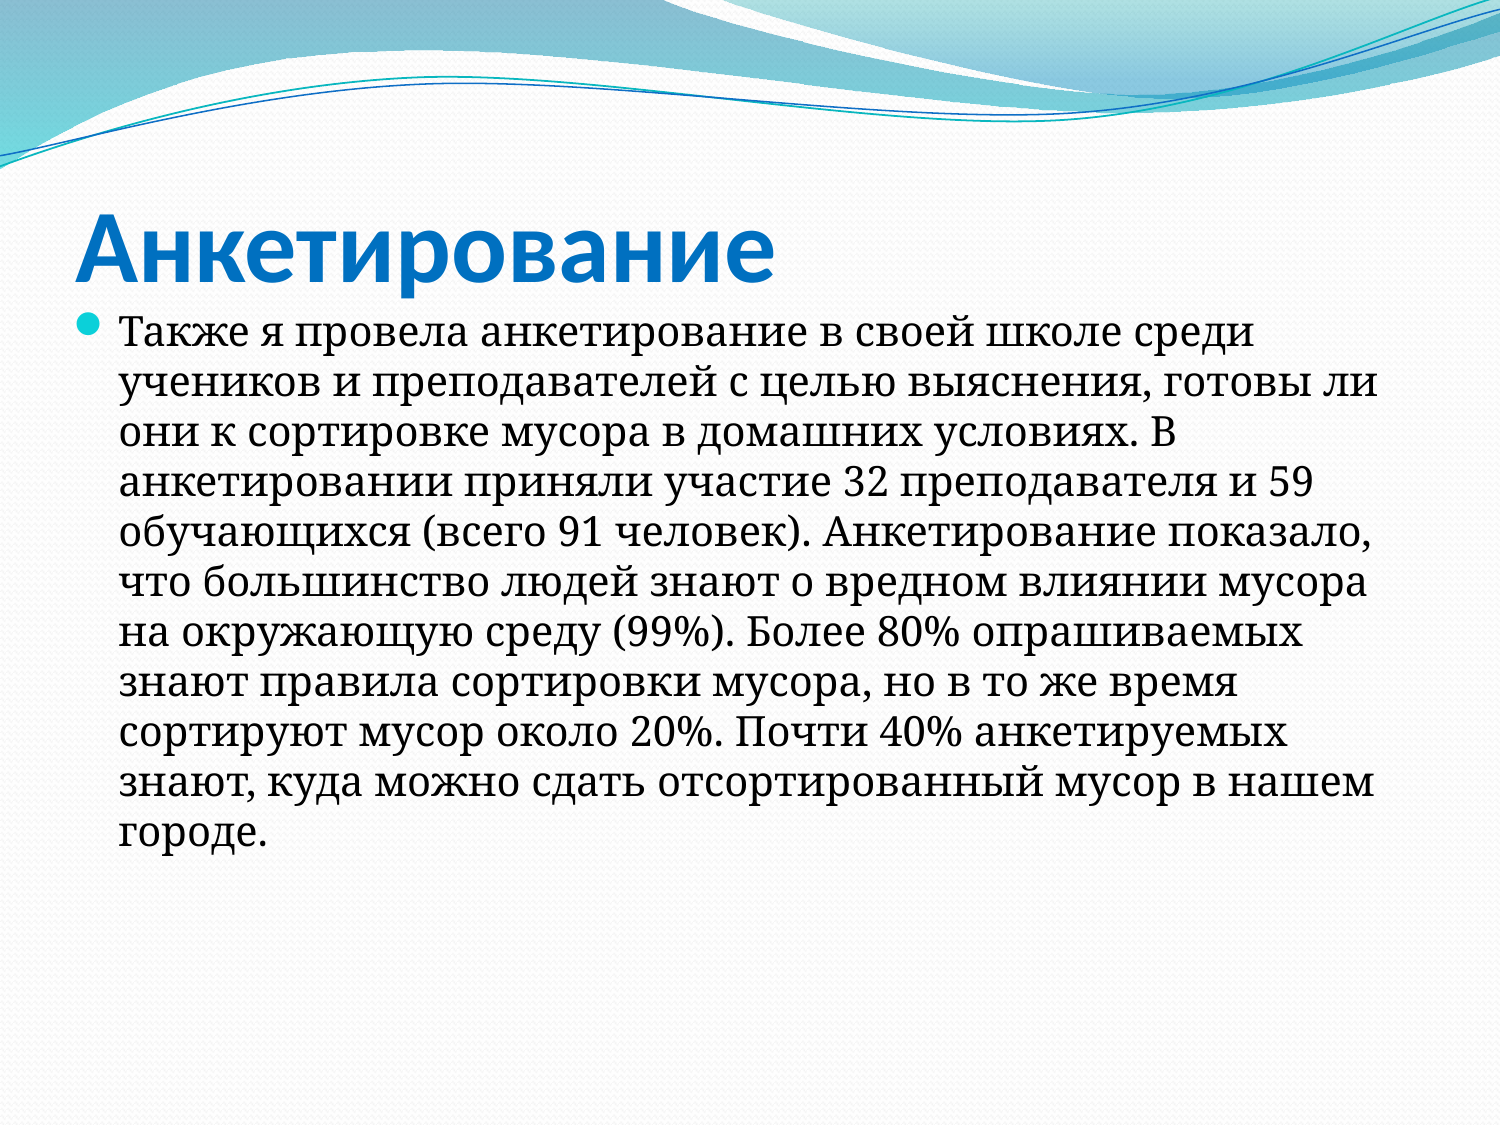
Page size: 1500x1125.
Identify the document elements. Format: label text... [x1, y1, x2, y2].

title Анкетирование [75, 115, 1425, 303]
list Также я провела анкетирование в своей школе среди учеников и преподавателей с целью выяснения, готовы ли они к сортировке мусора в домашних условиях. В анкетировании приняли участие 32 преподавателя и 59 обучающихся (всего 91 человек). Анкетирование показало, что большинство людей знают о вредном влиянии мусора на окружающую среду (99%). Более 80% опрашиваемых знают правила сортировки мусора, но в то же время сортируют мусор около 20%. Почти 40% анкетируемых знают, куда можно сдать отсортированный мусор в нашем городе. [58, 304, 1430, 1044]
